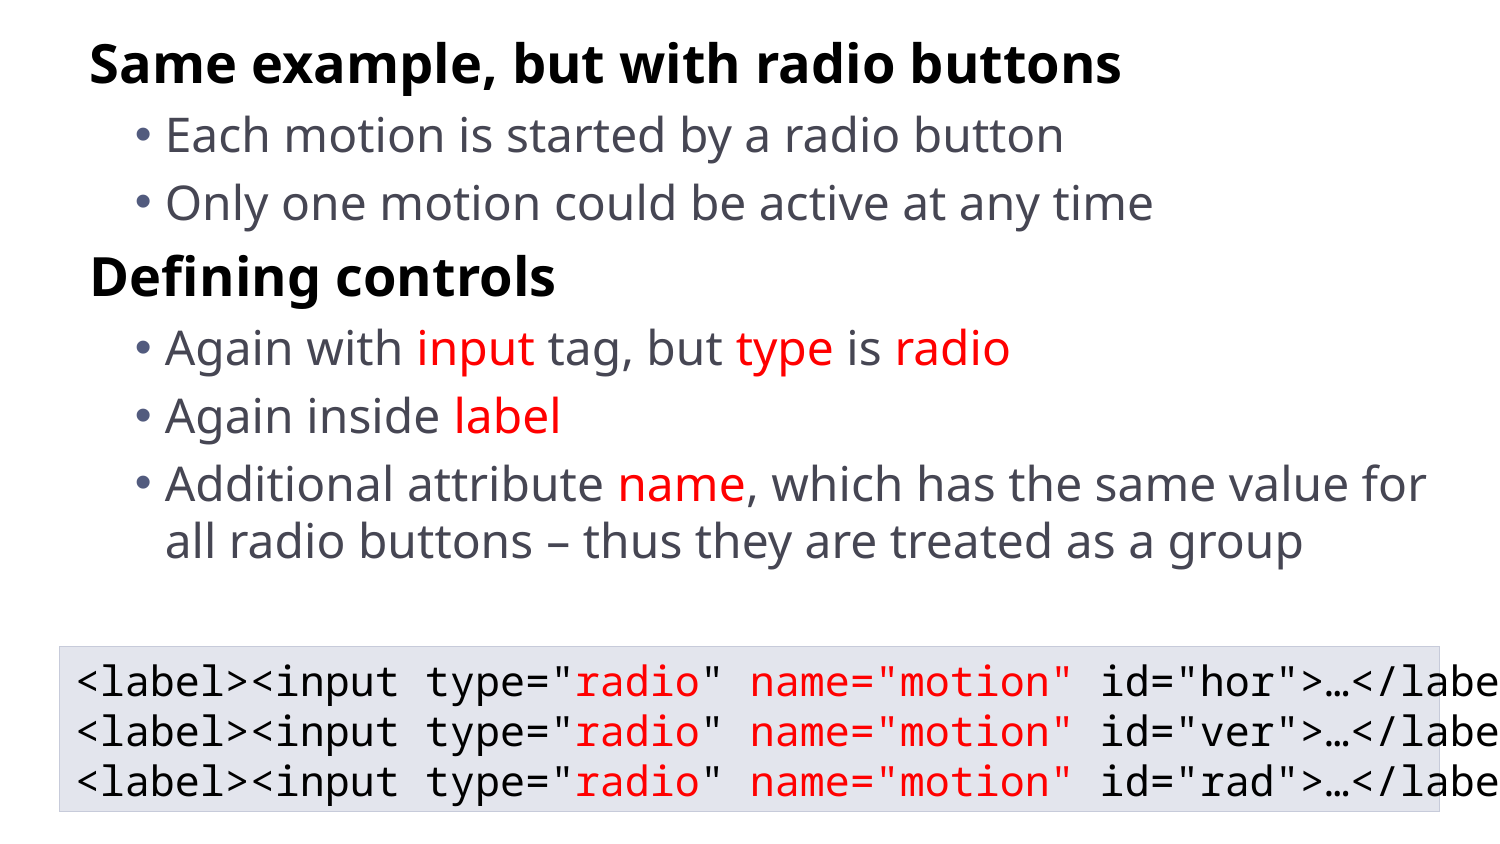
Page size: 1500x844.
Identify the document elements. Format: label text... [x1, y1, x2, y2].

list Same example, but with radio buttons Each motion is started by a radio button Only one motion could be active at any time Defining controls Again with input tag, but type is radio Again inside label Additional attribute name, which has the same value for all radio buttons – thus they are treated as a group [75, 21, 1475, 835]
text_box <label><input type="radio" name="motion" id="hor">…</label> <label><input type="radio" name="motion" id="ver">…</label> <label><input type="radio" name="motion" id="rad">…</label> [59, 646, 1440, 812]
